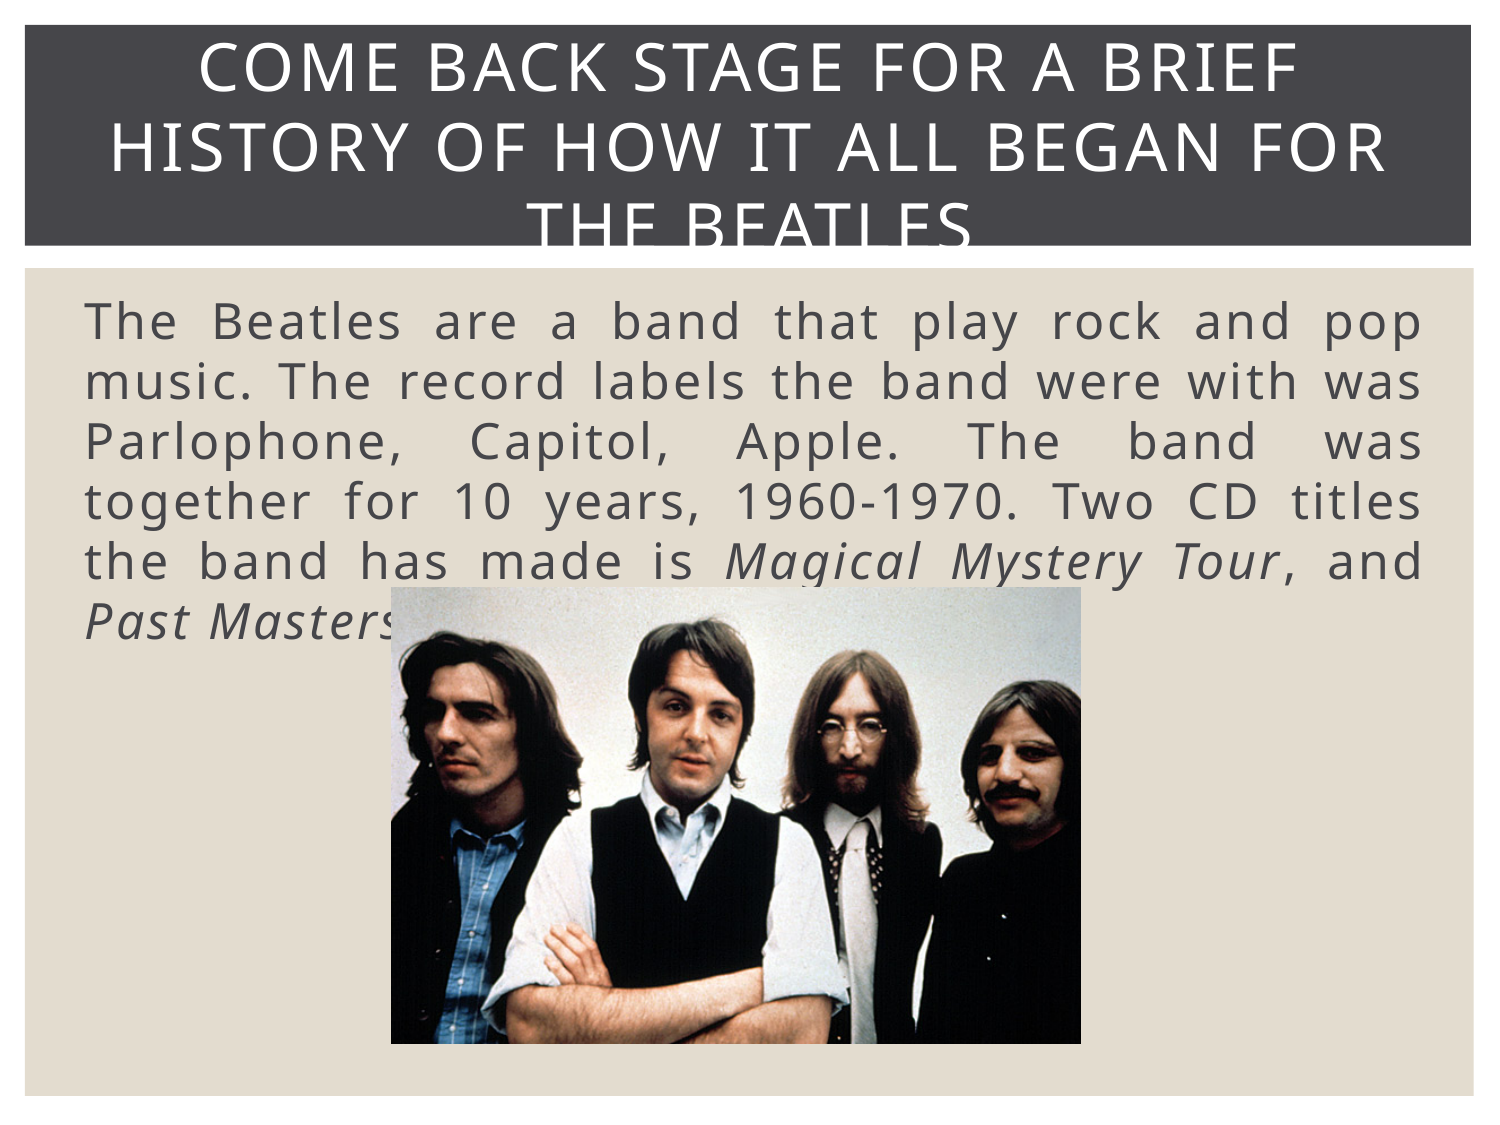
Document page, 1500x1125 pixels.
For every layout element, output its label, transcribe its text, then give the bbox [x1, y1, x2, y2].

picture [390, 587, 1082, 1044]
title Come back stage for a brief history of how it all began for The Beatles [62, 58, 1438, 232]
list The Beatles are a band that play rock and pop music. The record labels the band were with was Parlophone, Capitol, Apple. The band was together for 10 years, 1960-1970. Two CD titles the band has made is Magical Mystery Tour, and Past Masters [62, 281, 1442, 1005]
